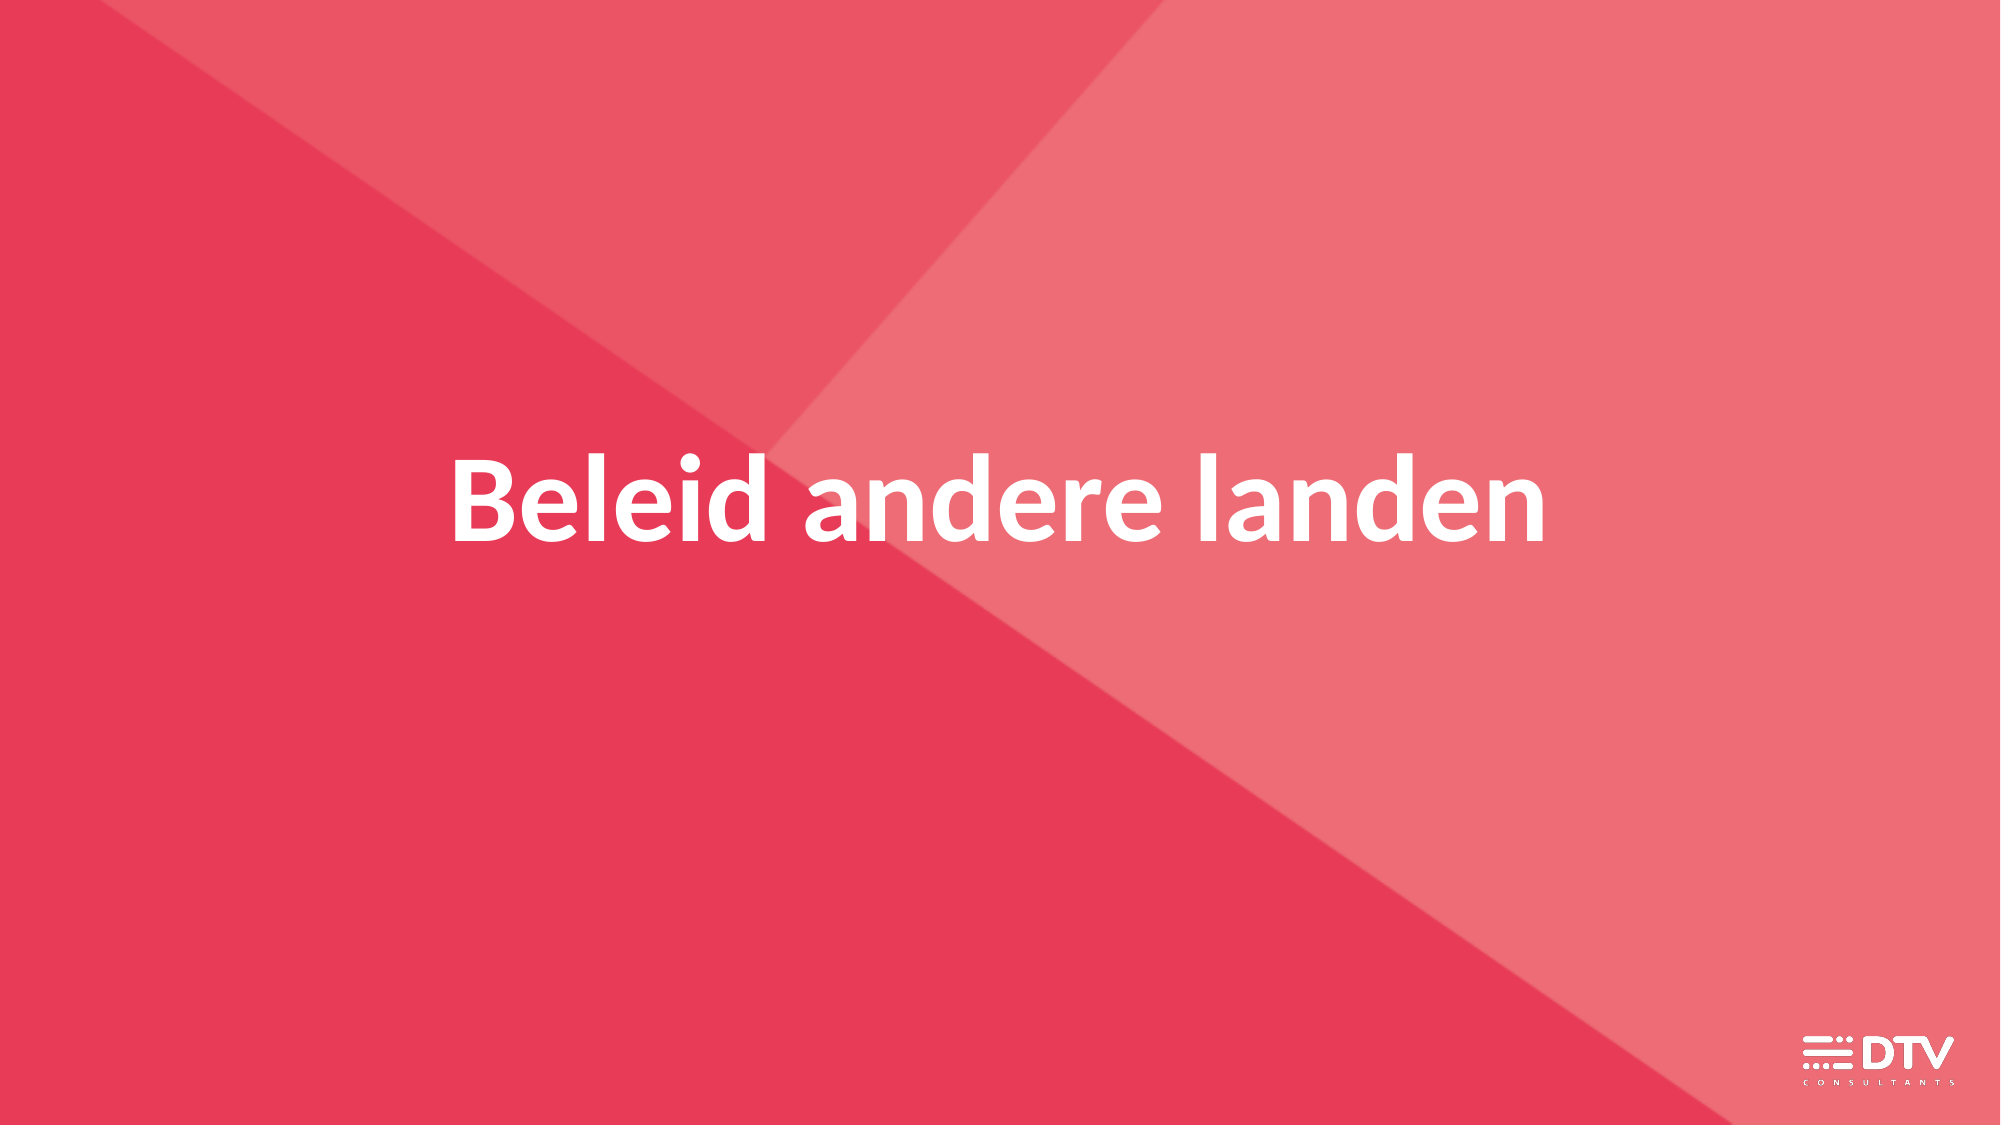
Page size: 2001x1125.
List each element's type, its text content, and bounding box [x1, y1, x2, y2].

title Beleid andere landen [249, 184, 1750, 576]
picture [0, 0, 2001, 1125]
